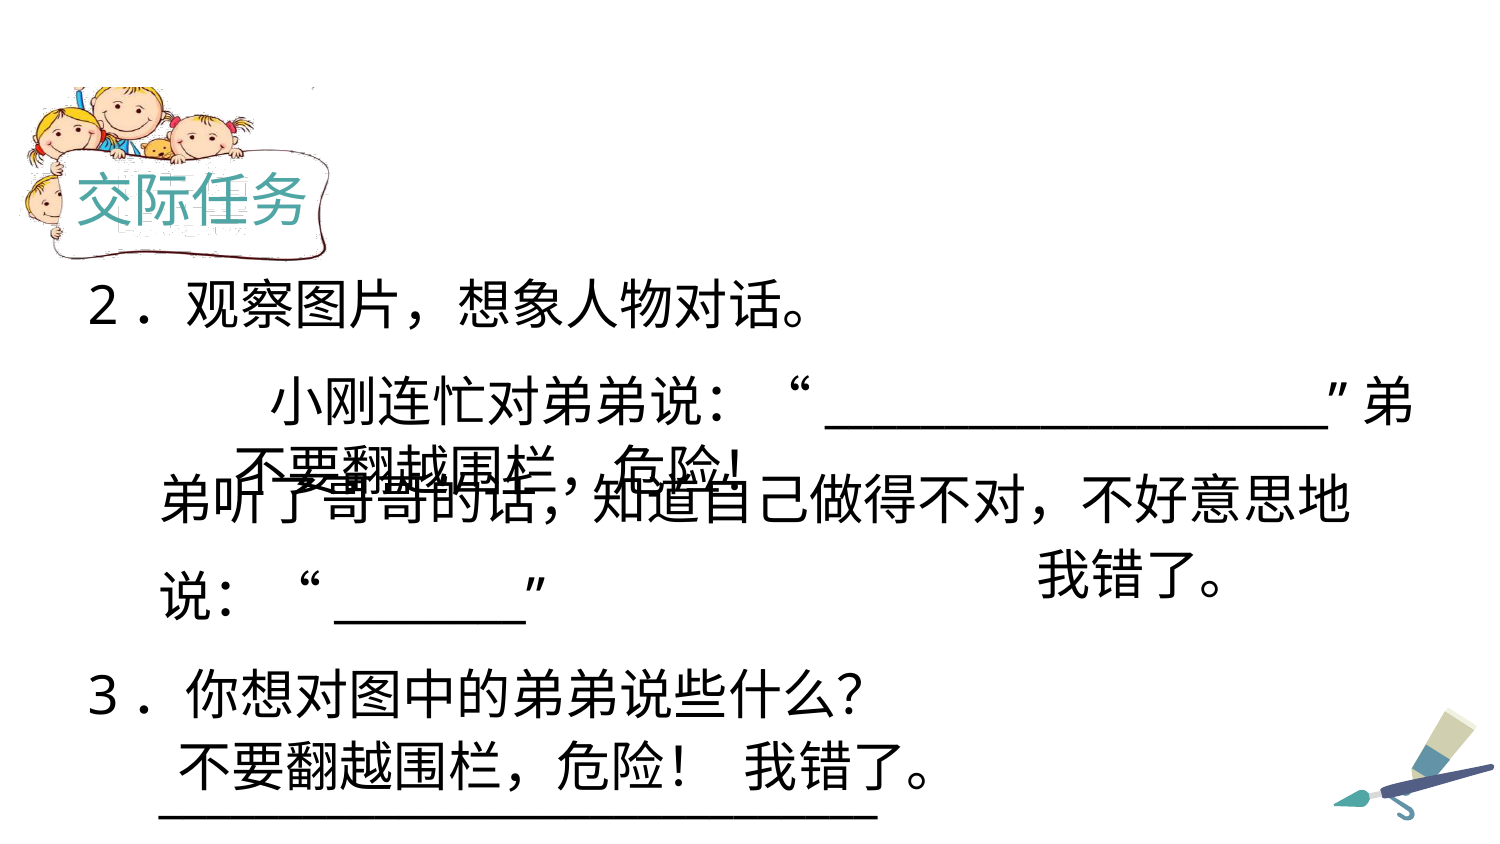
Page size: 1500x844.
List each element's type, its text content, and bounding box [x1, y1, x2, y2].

text_box 不要翻越围栏，危险！ 我错了。 [162, 724, 1147, 805]
text_box 我错了。 [1021, 532, 1269, 613]
text_box 2．观察图片，想象人物对话。 小刚连忙对弟弟说：“_____________________”弟弟听了哥哥的话，知道自己做得不对，不好意思地说：“________” 3．你想对图中的弟弟说些什么？ ______________________________ [87, 237, 1426, 844]
text_box 不要翻越围栏，危险！ [218, 429, 945, 509]
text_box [1358, 708, 1481, 844]
picture [6, 87, 344, 266]
